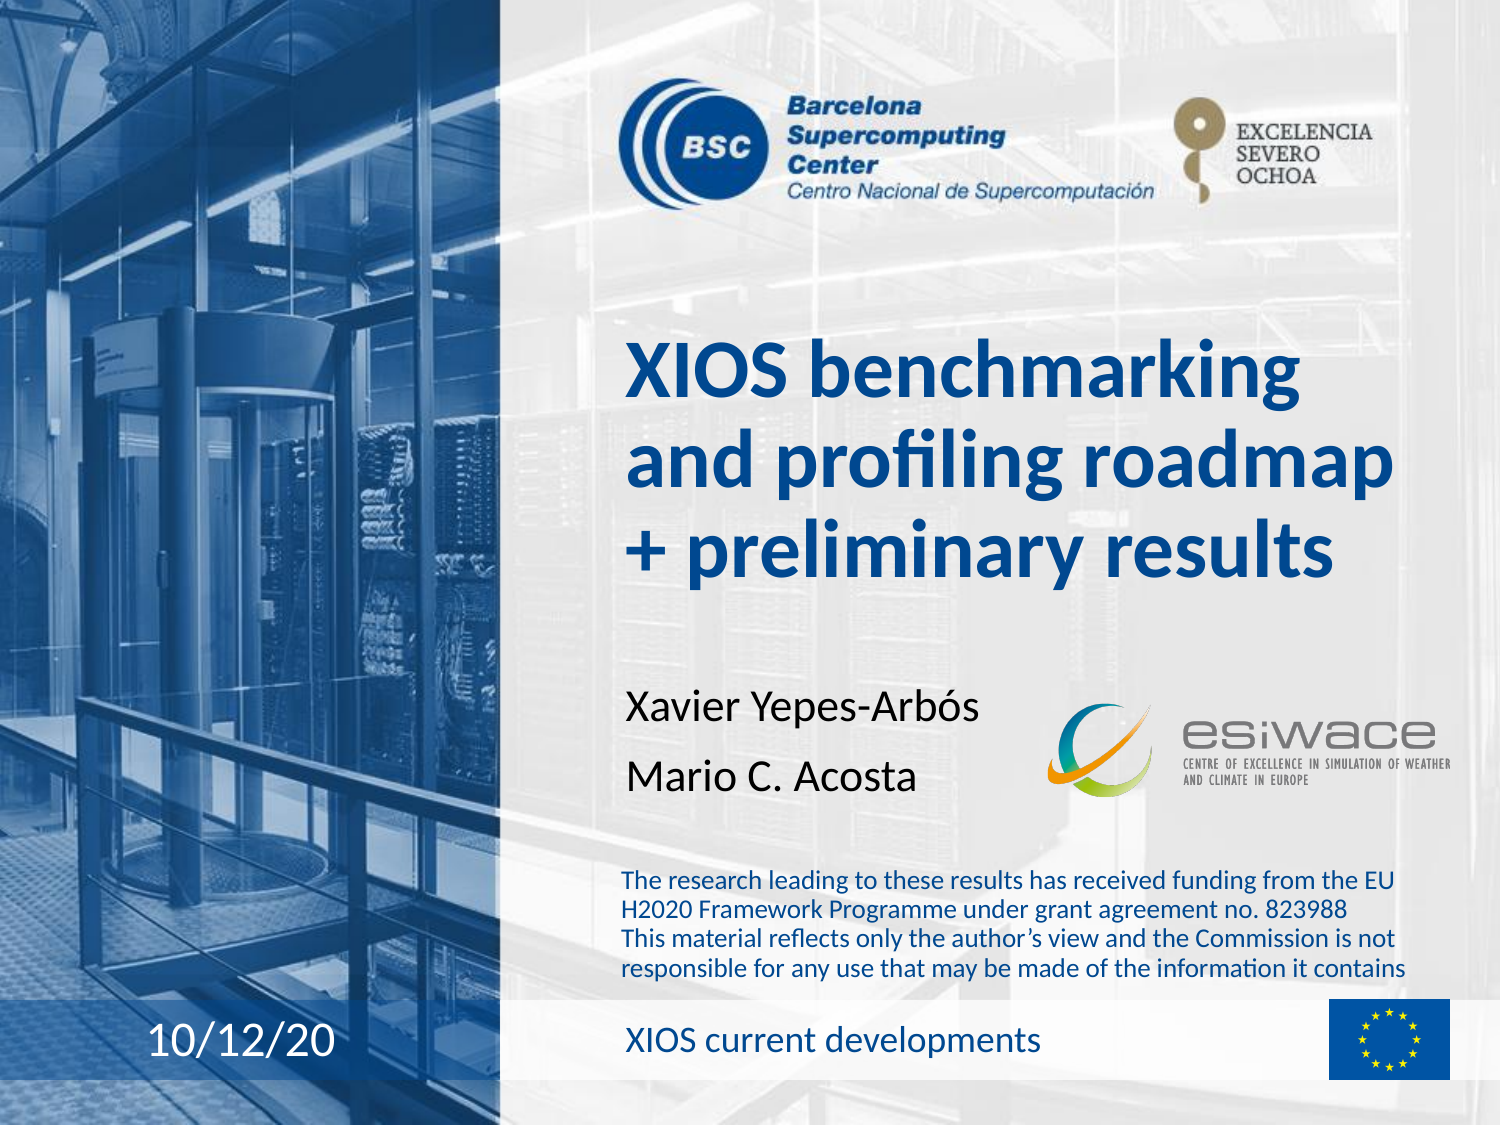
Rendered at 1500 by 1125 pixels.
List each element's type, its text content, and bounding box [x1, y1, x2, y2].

list XIOS current developments [610, 999, 1327, 1080]
title XIOS benchmarking and profiling roadmap + preliminary results [610, 264, 1436, 658]
text_box The research leading to these results has received funding from the EU H2020 Framework Programme under grant agreement no. 823988 This material reflects only the author’s view and the Commission is not responsible for any use that may be made of the information it contains [605, 855, 1463, 994]
list 10/12/20 [40, 999, 441, 1080]
subtitle Xavier Yepes-Arbós Mario C. Acosta [610, 665, 1042, 819]
picture [0, 0, 1500, 1125]
